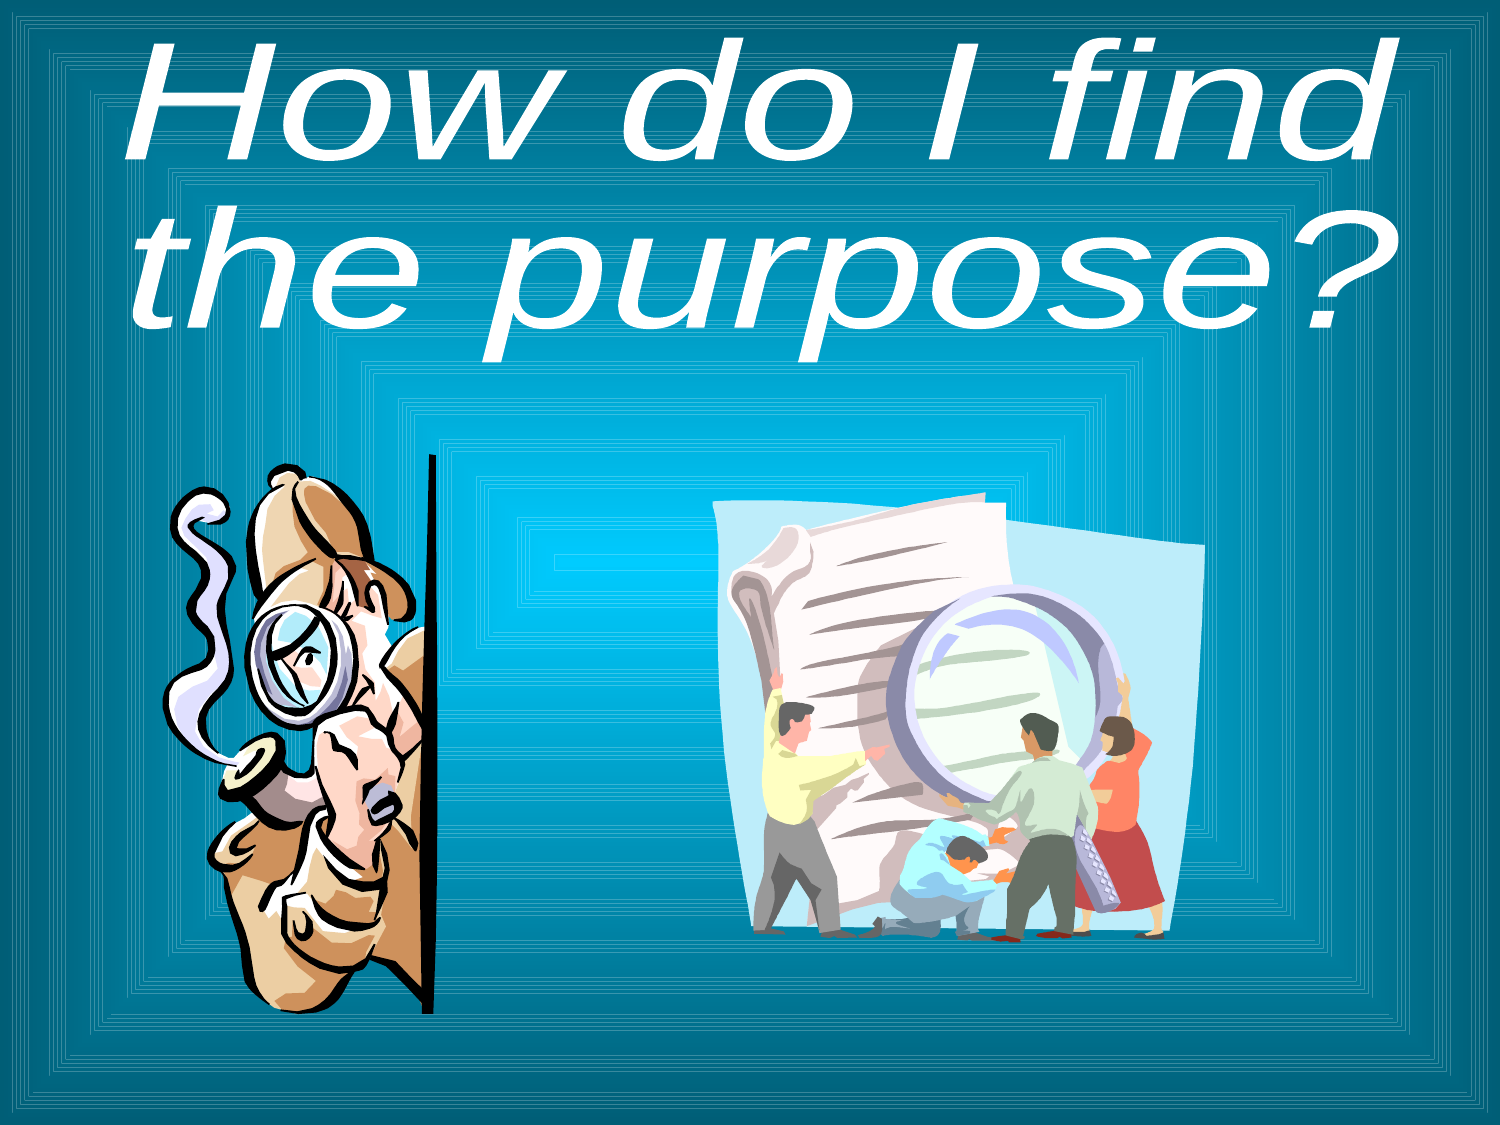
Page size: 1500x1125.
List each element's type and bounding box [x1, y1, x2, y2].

picture [1049, 238, 1150, 329]
picture [313, 238, 418, 329]
picture [1107, 71, 1146, 159]
picture [1050, 38, 1120, 159]
picture [624, 38, 743, 161]
picture [409, 71, 566, 159]
picture [1296, 211, 1398, 296]
picture [1164, 238, 1269, 329]
picture [1156, 69, 1262, 159]
picture [133, 219, 190, 329]
picture [1280, 38, 1399, 161]
picture [126, 44, 275, 159]
picture [746, 69, 852, 160]
picture [619, 239, 725, 329]
picture [1134, 38, 1155, 51]
picture [713, 493, 1204, 942]
picture [930, 44, 978, 159]
picture [284, 69, 390, 160]
picture [799, 238, 917, 362]
picture [735, 238, 810, 327]
picture [164, 456, 436, 1014]
picture [933, 238, 1039, 329]
picture [483, 238, 601, 362]
picture [1310, 311, 1333, 327]
picture [188, 206, 295, 327]
